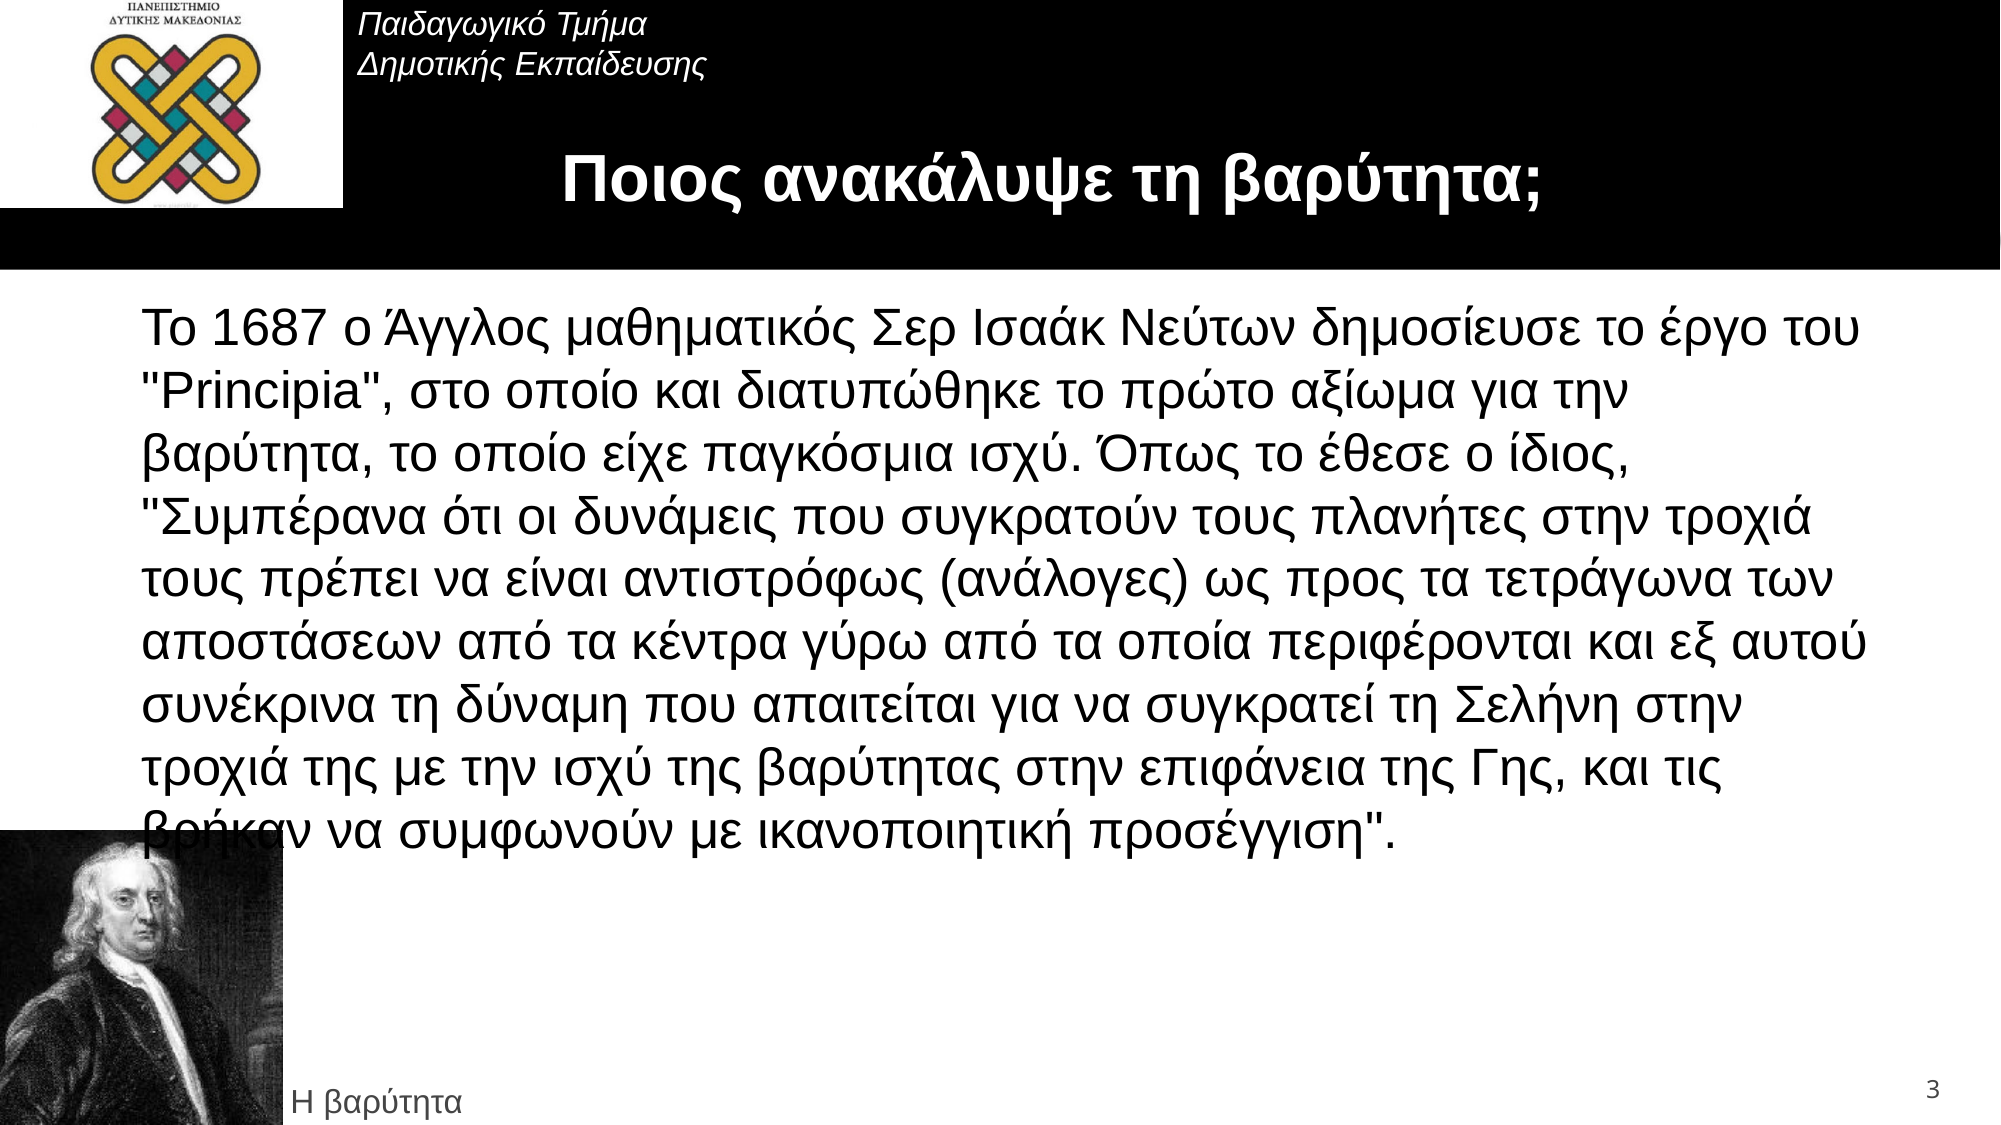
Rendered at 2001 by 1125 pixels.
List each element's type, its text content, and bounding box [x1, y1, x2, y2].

picture [0, 830, 283, 1125]
slide_number 3 [1794, 1062, 1955, 1108]
footer Η βαρύτητα [282, 1075, 1488, 1121]
list Το 1687 ο Άγγλος μαθηματικός Σερ Ισαάκ Νεύτων δημοσίευσε το έργο του "Principia", στο οποίο και διατυπώθηκε το πρώτο αξίωμα για την βαρύτητα, το οποίο είχε παγκόσμια ισχύ. Όπως το έθεσε ο ίδιος, "Συμπέρανα ότι οι δυνάμεις που συγκρατούν τους πλανήτες στην τροχιά τους πρέπει να είναι αντιστρόφως (ανάλογες) ως προς τα τετράγωνα των αποστάσεων από τα κέντρα γύρω από τα οποία περιφέρονται και εξ αυτού συνέκρινα τη δύναμη που απαιτείται για να συγκρατεί τη Σελήνη στην τροχιά της με την ισχύ της βαρύτητας στην επιφάνεια της Γης, και τις βρήκαν να συμφωνούν με ικανοποιητική προσέγγιση". [108, 278, 1892, 870]
picture [0, 0, 343, 208]
title Ποιος ανακάλυψε τη βαρύτητα; [282, 92, 1817, 258]
